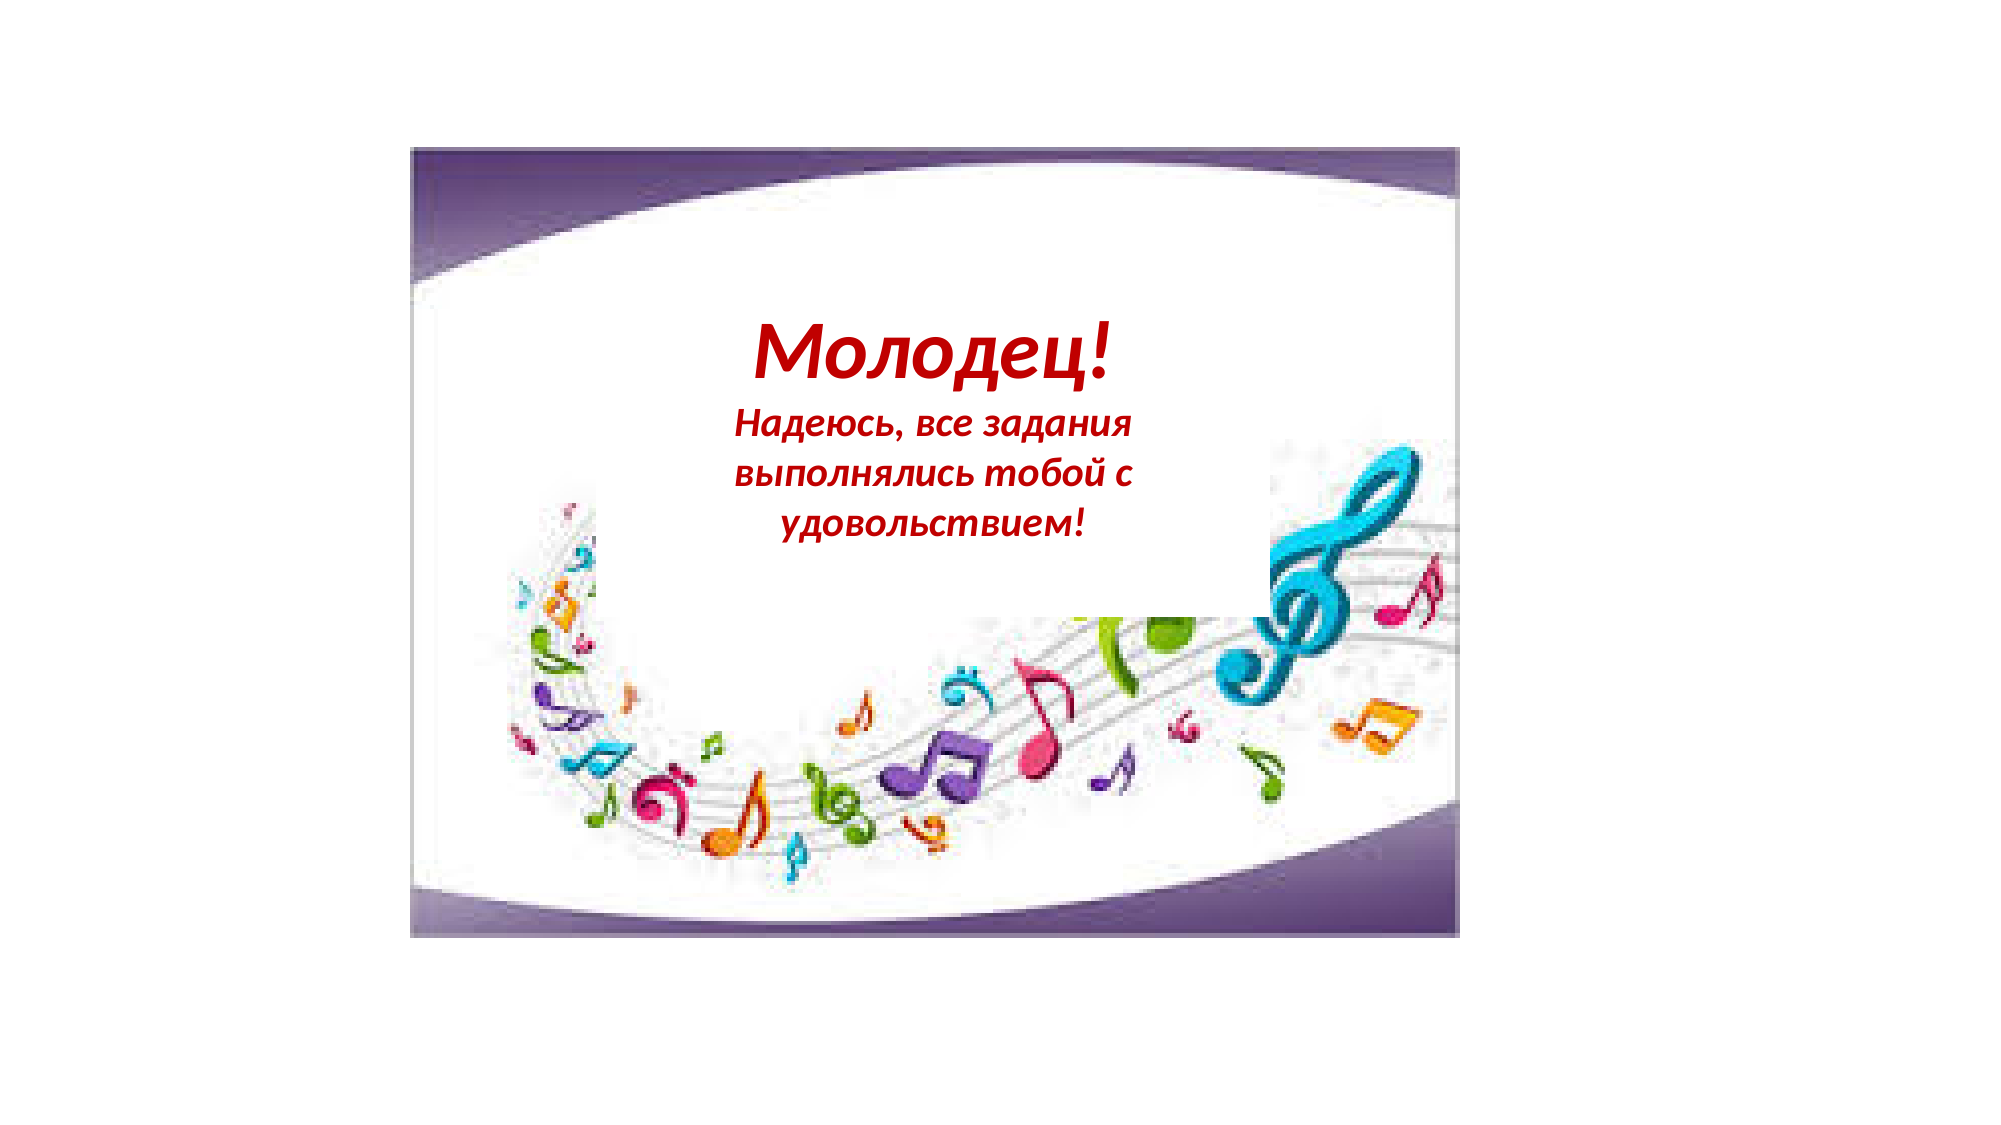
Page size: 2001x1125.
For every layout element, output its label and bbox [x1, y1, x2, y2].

list [410, 147, 1460, 938]
